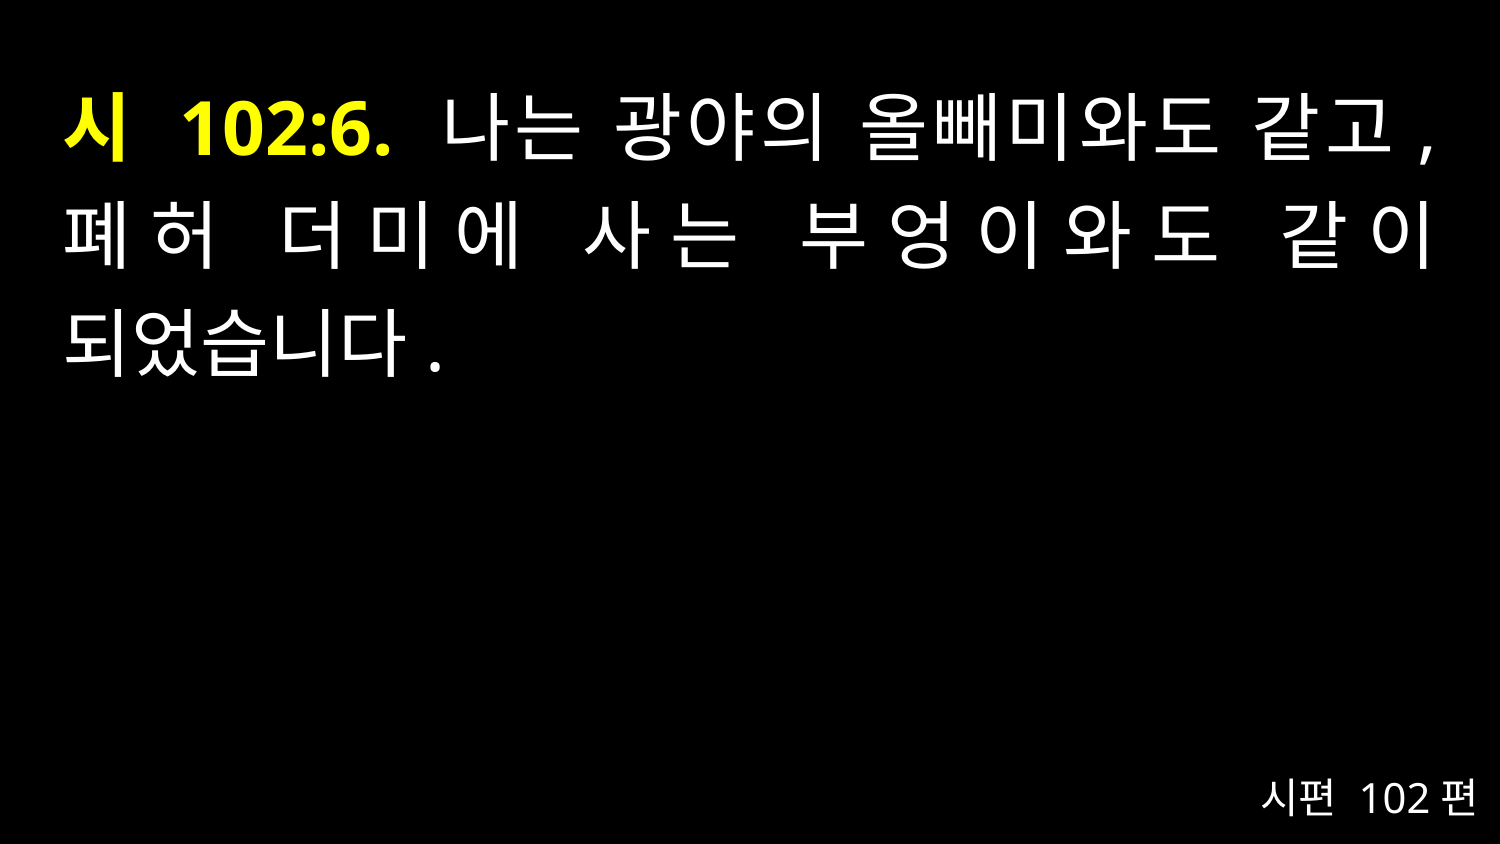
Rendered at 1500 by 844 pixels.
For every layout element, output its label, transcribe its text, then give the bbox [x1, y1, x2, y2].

title 시 102:6. 나는 광야의 올빼미와도 같고, 폐허 더미에 사는 부엉이와도 같이 되었습니다. [0, 0, 1500, 844]
subtitle 시편 102편 [916, 770, 1500, 844]
